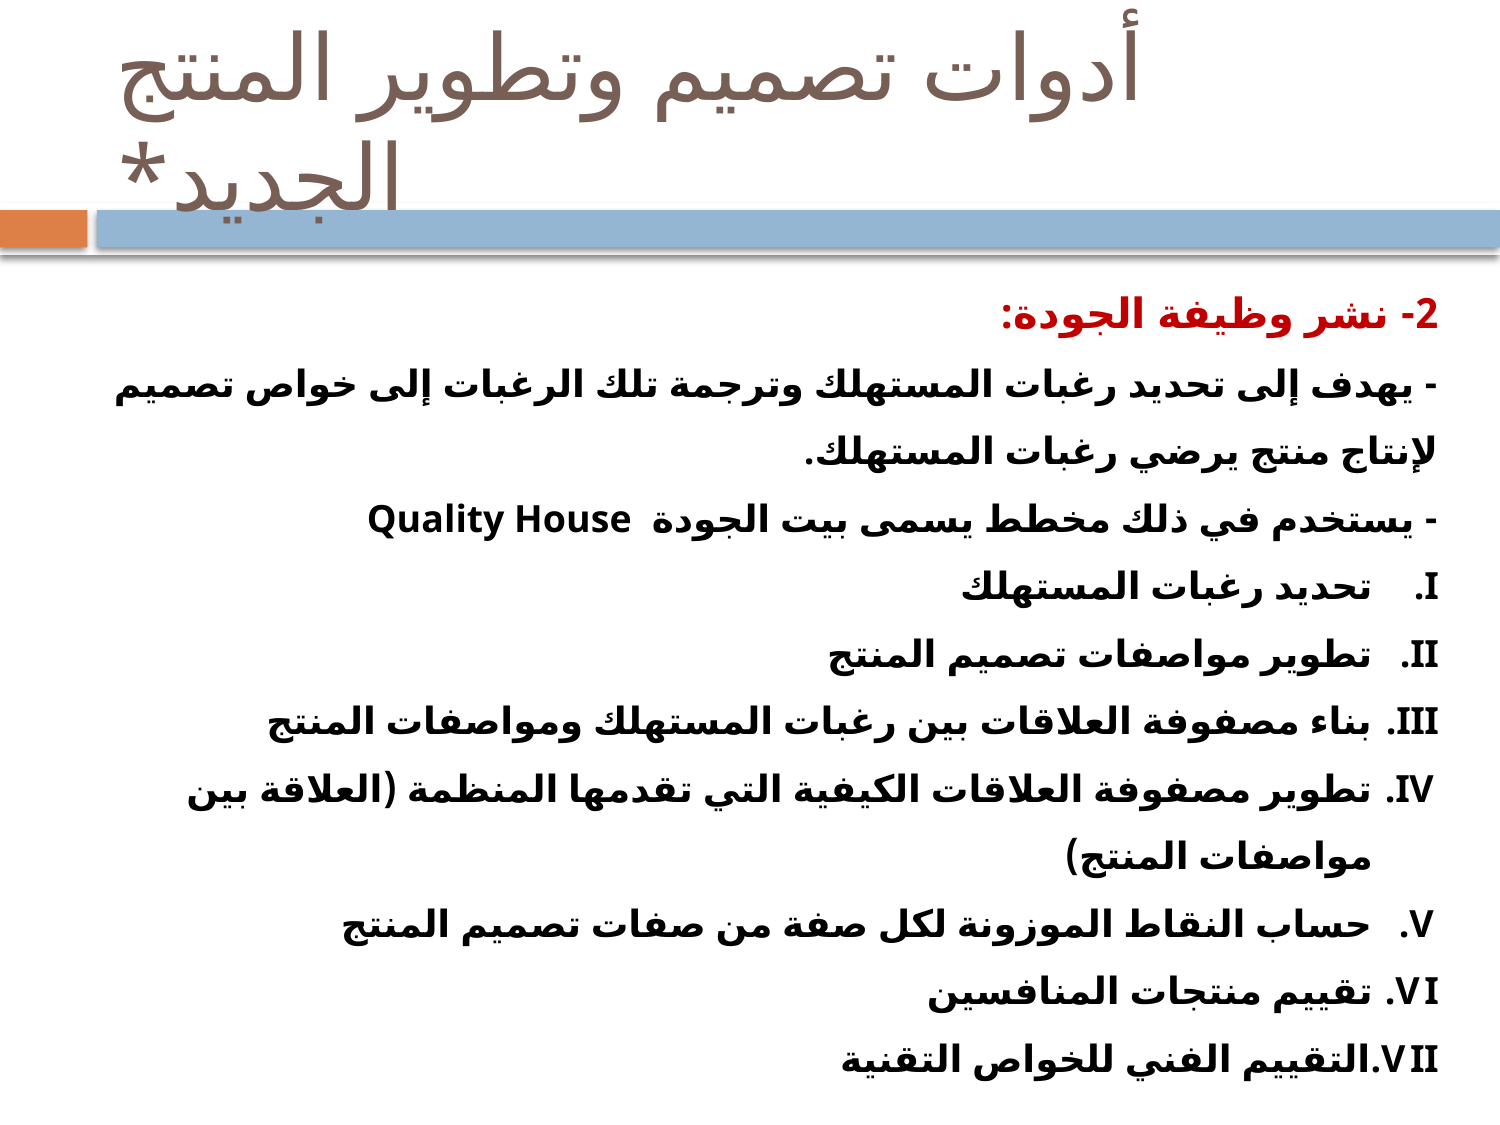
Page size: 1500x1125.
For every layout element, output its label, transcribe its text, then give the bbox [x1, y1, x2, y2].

text_box 2- نشر وظيفة الجودة: - يهدف إلى تحديد رغبات المستهلك وترجمة تلك الرغبات إلى خواص تصميم لإنتاج منتج يرضي رغبات المستهلك. - يستخدم في ذلك مخطط يسمى بيت الجودة Quality House تحديد رغبات المستهلك تطوير مواصفات تصميم المنتج بناء مصفوفة العلاقات بين رغبات المستهلك ومواصفات المنتج تطوير مصفوفة العلاقات الكيفية التي تقدمها المنظمة (العلاقة بين مواصفات المنتج) حساب النقاط الموزونة لكل صفة من صفات تصميم المنتج تقييم منتجات المنافسين التقييم الفني للخواص التقنية [35, 254, 1454, 1087]
title أدوات تصميم وتطوير المنتج الجديد* [100, 37, 1438, 200]
